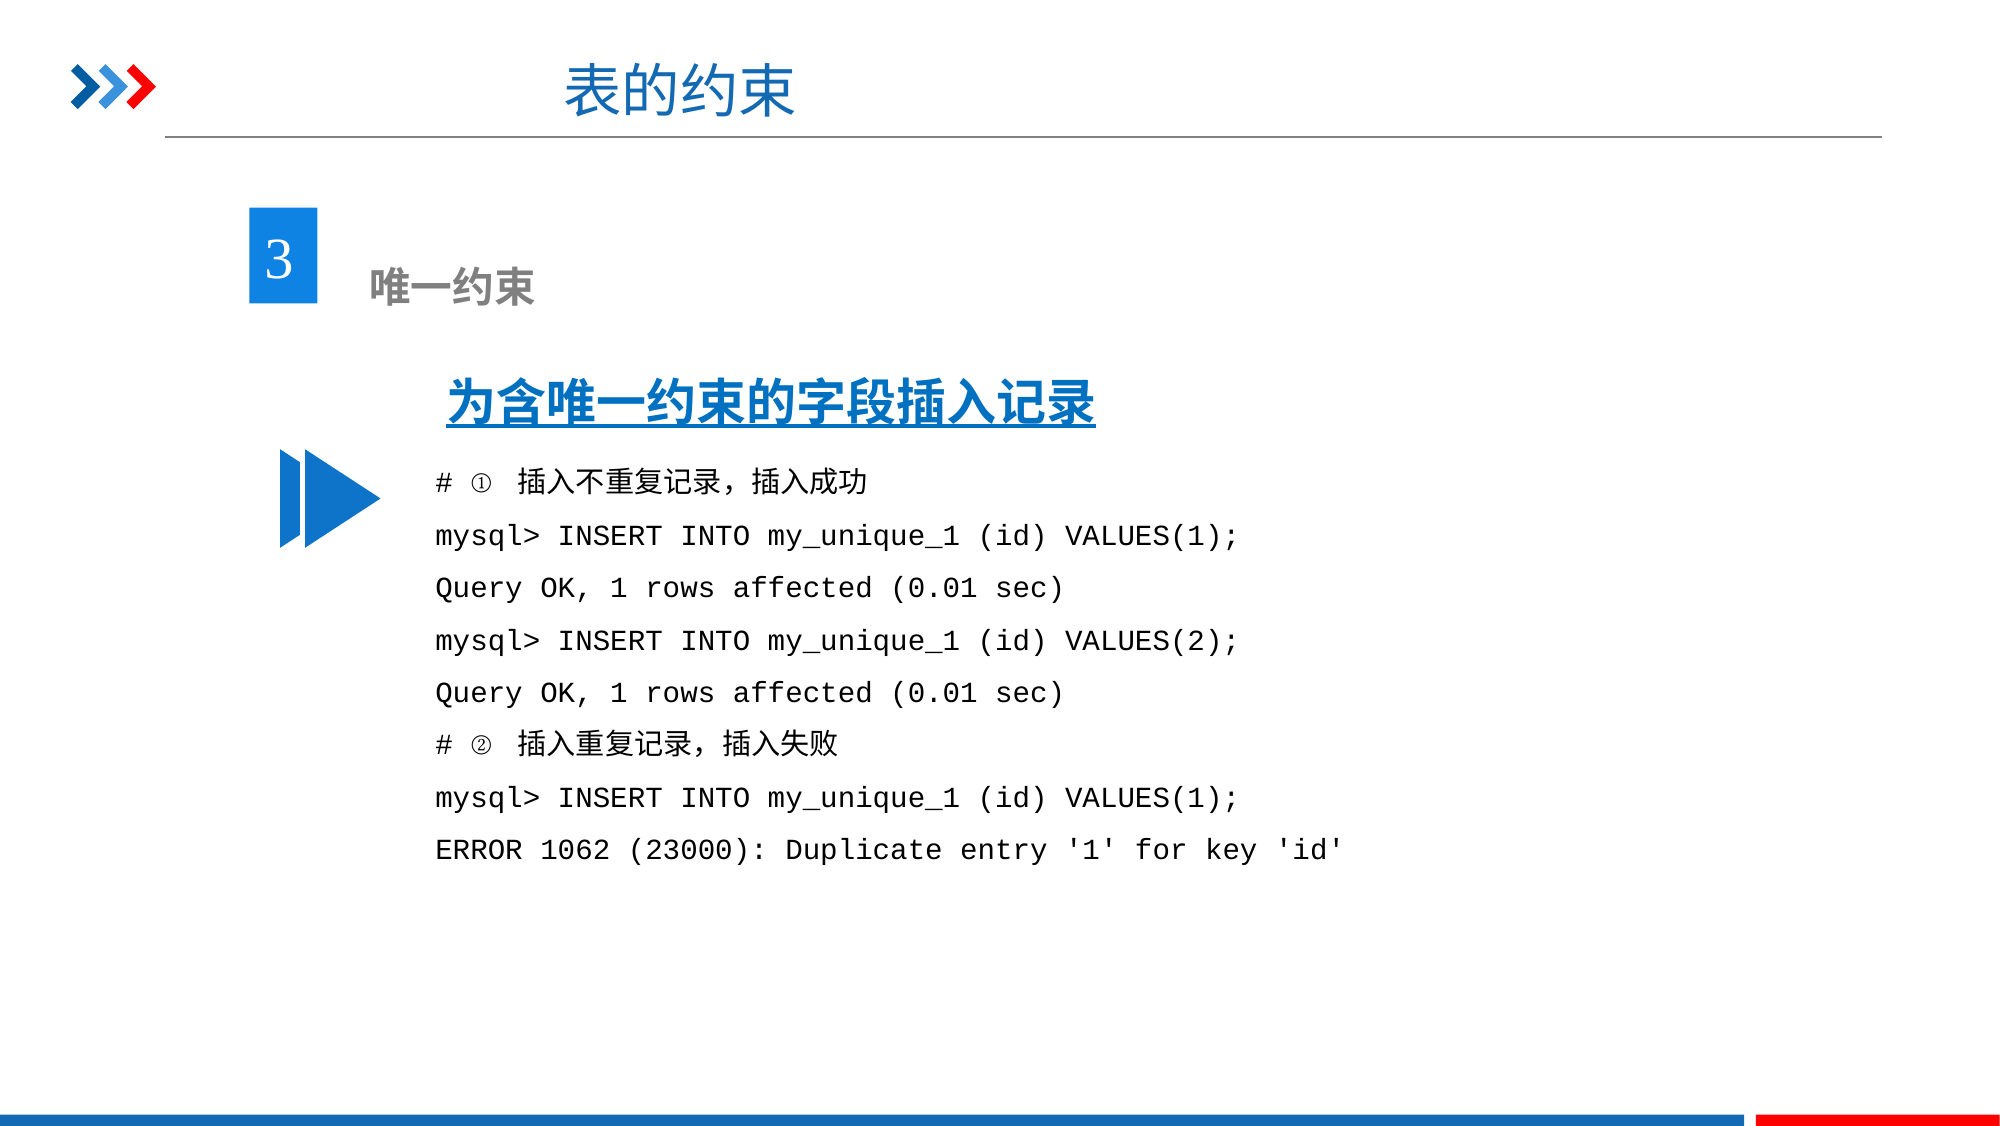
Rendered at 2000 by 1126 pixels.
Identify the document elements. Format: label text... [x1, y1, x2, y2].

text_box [249, 207, 318, 304]
title 表的约束 [521, 25, 1296, 153]
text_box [382, 362, 1666, 878]
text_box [277, 444, 386, 553]
text_box 唯一约束 [319, 245, 1092, 320]
